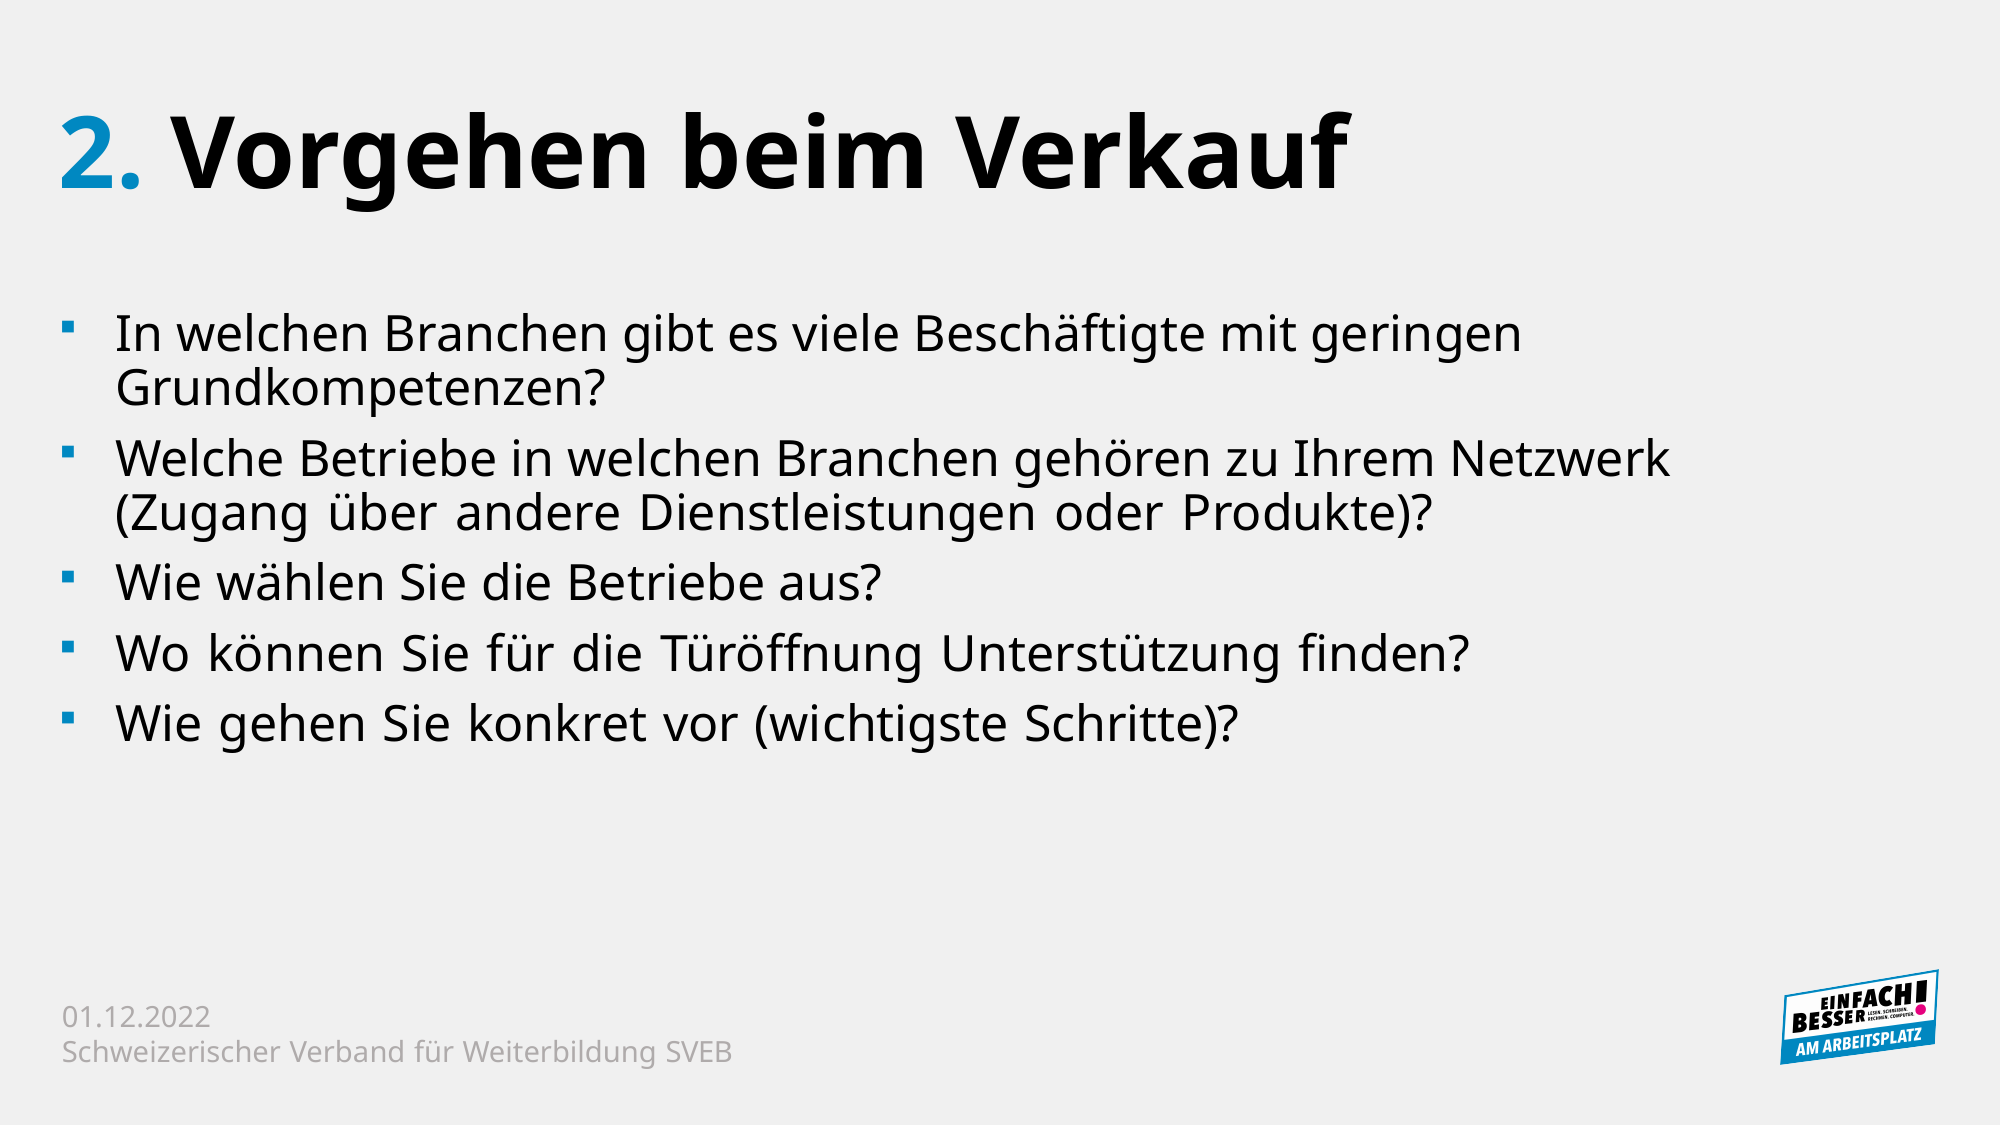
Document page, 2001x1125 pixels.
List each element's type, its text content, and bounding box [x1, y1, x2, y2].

picture [1853, 1036, 1858, 1048]
picture [1891, 1032, 1896, 1043]
text_box 2. Vorgehen beim Verkauf [43, 79, 1923, 234]
picture [1807, 1042, 1818, 1054]
picture [1907, 1028, 1921, 1041]
text_box In welchen Branchen gibt es viele Beschäftigte mit geringen Grundkompetenzen? Welche Betriebe in welchen Branchen gehören zu Ihrem Netzwerk (Zugang über andere Dienstleistungen oder Produkte)? Wie wählen Sie die Betriebe aus? Wo können Sie für die Türöffnung Unterstützung finden? Wie gehen Sie konkret vor (wichtigste Schritte)? [43, 300, 1939, 895]
picture [1866, 1033, 1879, 1046]
picture [1780, 969, 1932, 1048]
picture [1899, 1030, 1906, 1042]
picture [1843, 1038, 1850, 1049]
picture [1834, 1039, 1841, 1050]
picture [1824, 1040, 1831, 1052]
picture [1882, 1033, 1888, 1044]
picture [1785, 973, 1936, 1039]
picture [1789, 990, 1939, 1065]
picture [1797, 1044, 1804, 1055]
